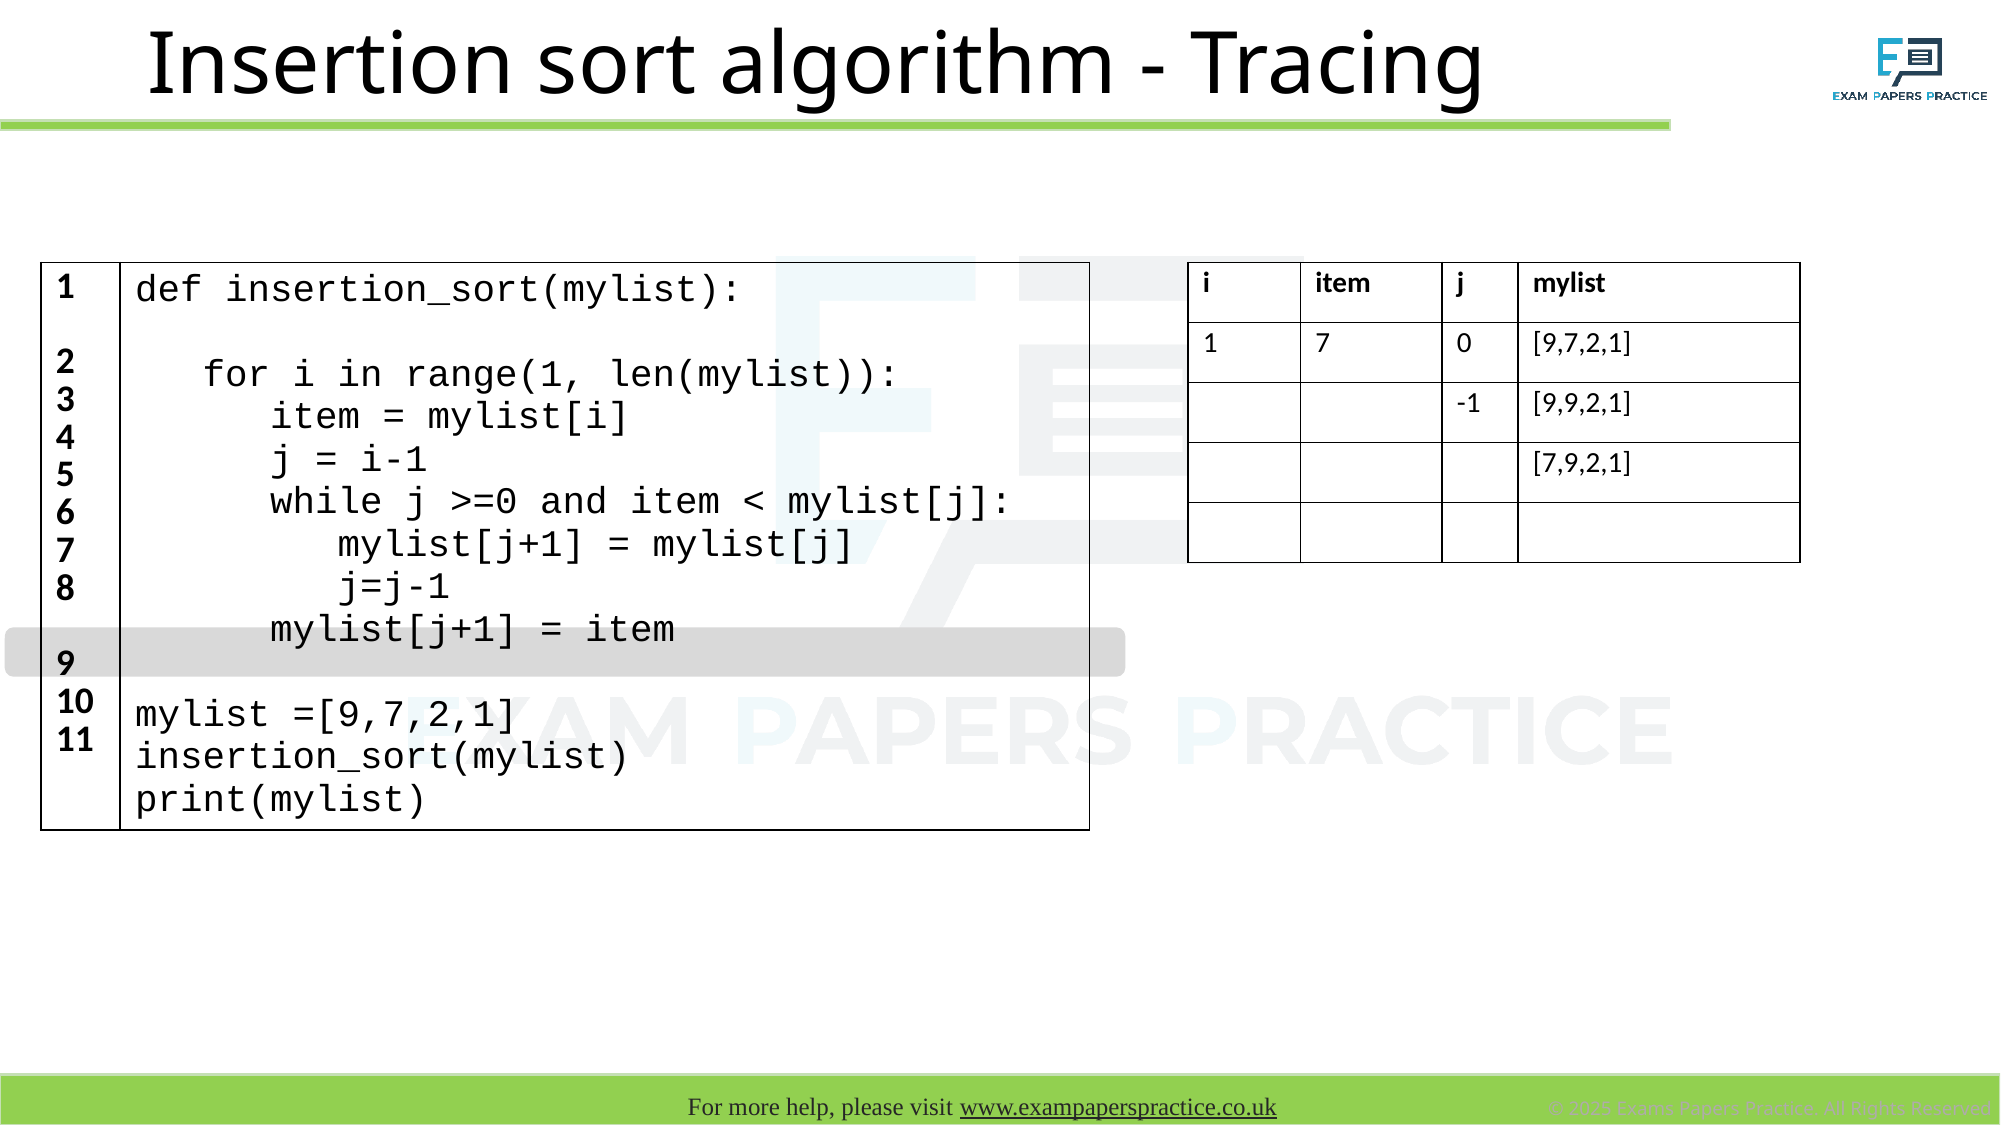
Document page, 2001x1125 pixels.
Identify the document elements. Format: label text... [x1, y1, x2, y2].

title Insertion sort algorithm - Tracing [132, 11, 1858, 121]
table_cell [9,7,2,1] [1519, 323, 1799, 382]
table_cell [1189, 503, 1300, 562]
table_cell 7 [1301, 323, 1441, 382]
table_cell [1443, 503, 1517, 562]
table_cell -1 [1443, 383, 1517, 442]
table_cell [1301, 443, 1441, 502]
text_box [1090, 627, 1126, 677]
table_header j [1443, 263, 1517, 322]
table_cell [1301, 383, 1441, 442]
table_cell [1519, 503, 1799, 562]
table_header i [1189, 263, 1300, 322]
table_cell [1189, 443, 1300, 502]
table_cell [9,9,2,1] [1519, 383, 1799, 442]
text_box [4, 627, 40, 677]
table_header mylist [1519, 263, 1799, 322]
table_header 1 2 3 4 5 6 7 8 9 10 11 [42, 263, 119, 829]
table_cell [1301, 503, 1441, 562]
table_cell 1 [1189, 323, 1300, 382]
table_header def insertion_sort(mylist): for i in range(1, len(mylist)): item = mylist[i] j = i-1 while j >=0 and item < mylist[j]: mylist[j+1] = mylist[j] j=j-1 mylist[j+1] = item mylist =[9,7,2,1] insertion_sort(mylist) print(mylist) [121, 263, 1089, 829]
table_cell [1443, 443, 1517, 502]
table_cell [1189, 383, 1300, 442]
table_cell [7,9,2,1] [1519, 443, 1799, 502]
table_cell 0 [1443, 323, 1517, 382]
table_header item [1301, 263, 1441, 322]
